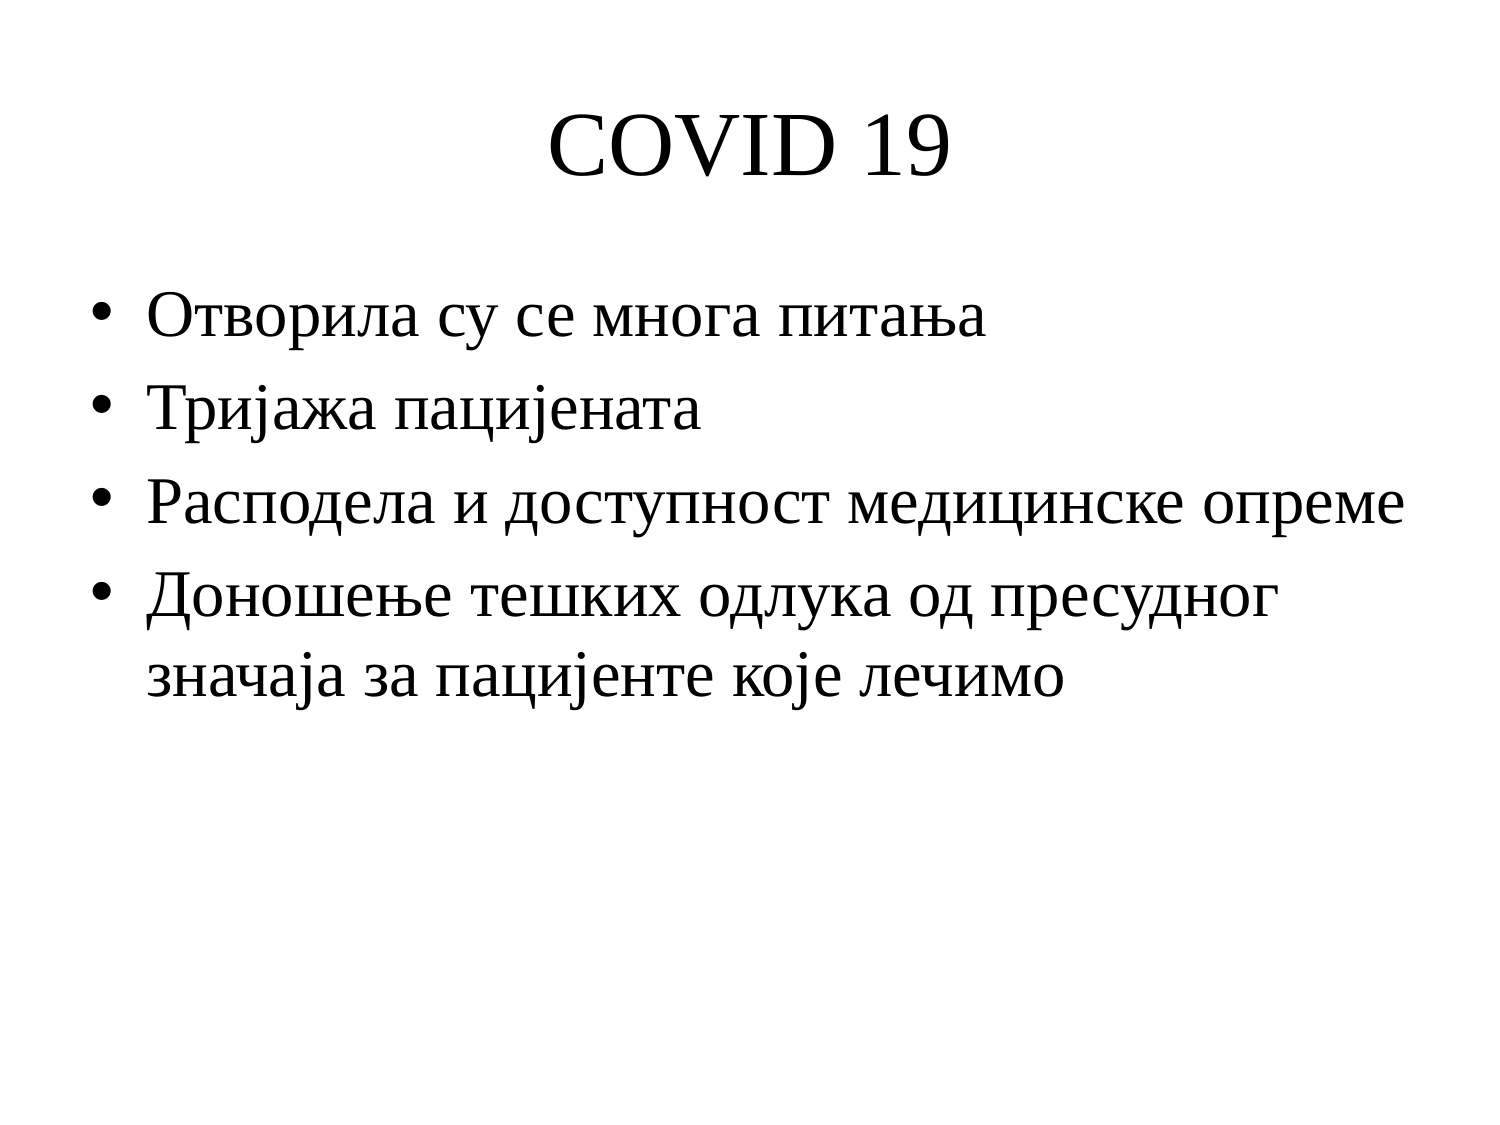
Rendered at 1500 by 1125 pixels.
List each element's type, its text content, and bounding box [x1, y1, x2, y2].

list Отворила су се многа питања Тријажа пацијената Расподела и доступност медицинске опреме Доношење тешких одлука од пресудног значаја за пацијенте које лечимо [75, 262, 1425, 1005]
title COVID 19 [75, 45, 1425, 233]
